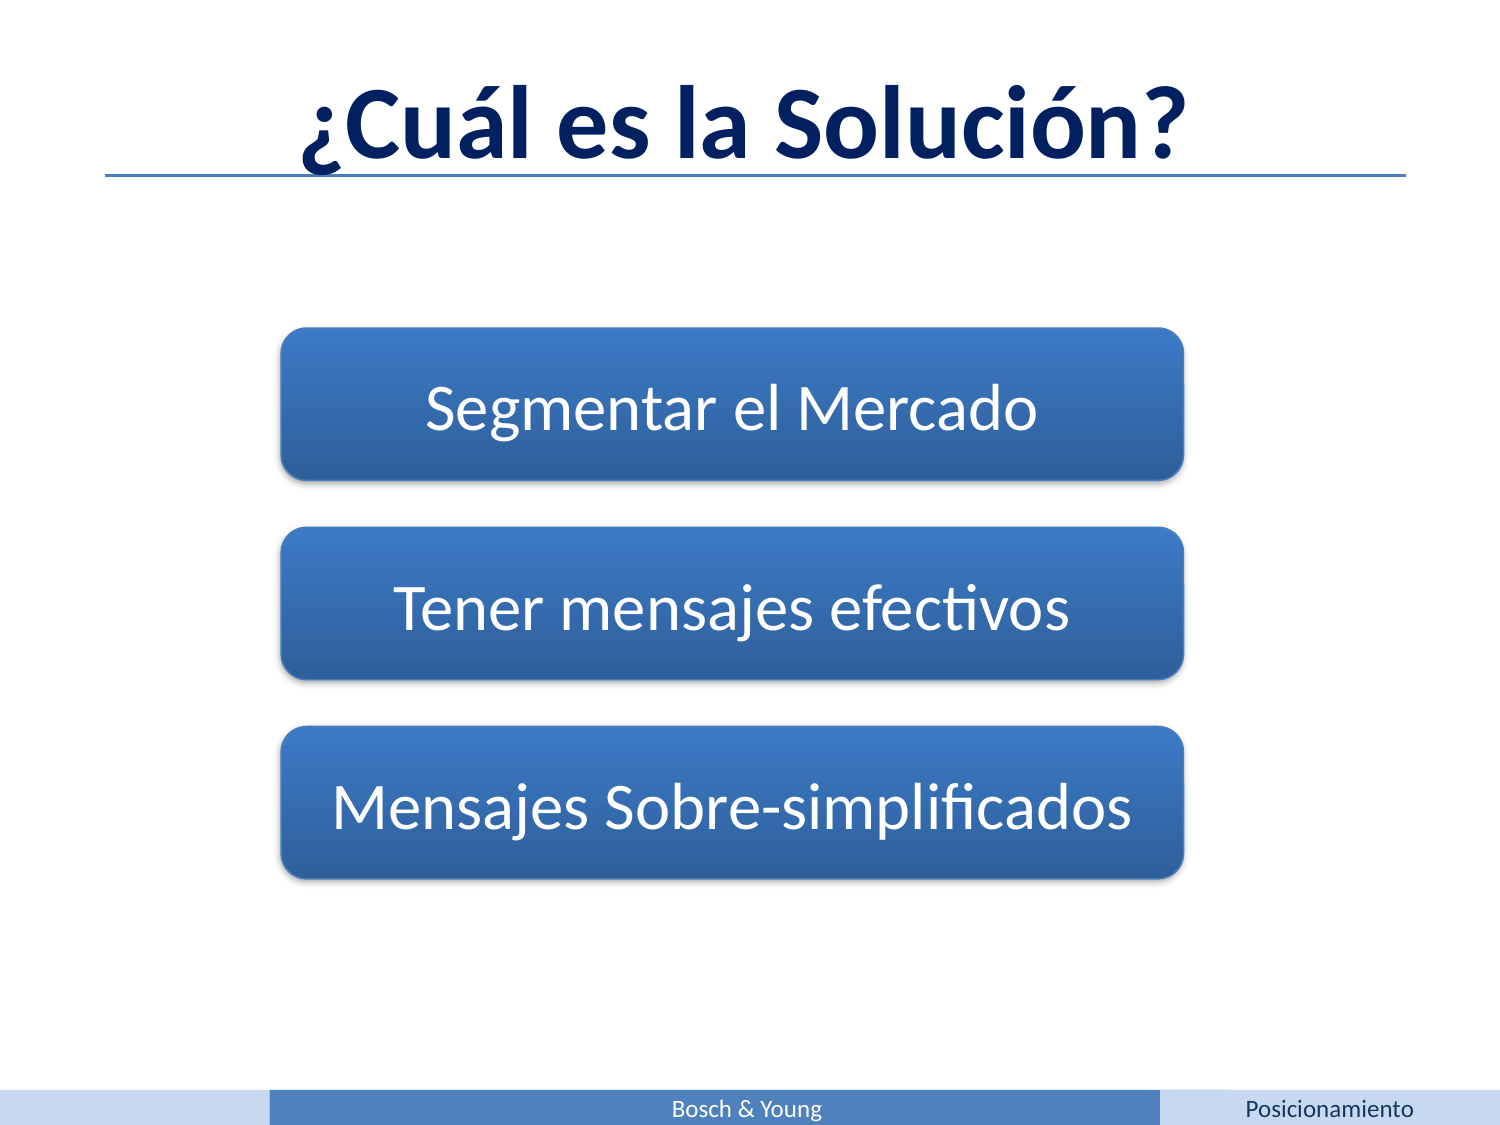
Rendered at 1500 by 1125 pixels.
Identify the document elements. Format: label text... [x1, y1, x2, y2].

text_box [0, 1088, 272, 1125]
text_box Posicionamiento [1158, 1088, 1500, 1125]
text_box Bosch & Young [272, 1088, 1158, 1125]
text_box Tener mensajes efectivos [280, 526, 1185, 681]
text_box ¿Cuál es la Solución? [58, 46, 1430, 187]
text_box Mensajes Sobre-simplificados [280, 725, 1185, 880]
text_box Segmentar el Mercado [280, 327, 1185, 482]
